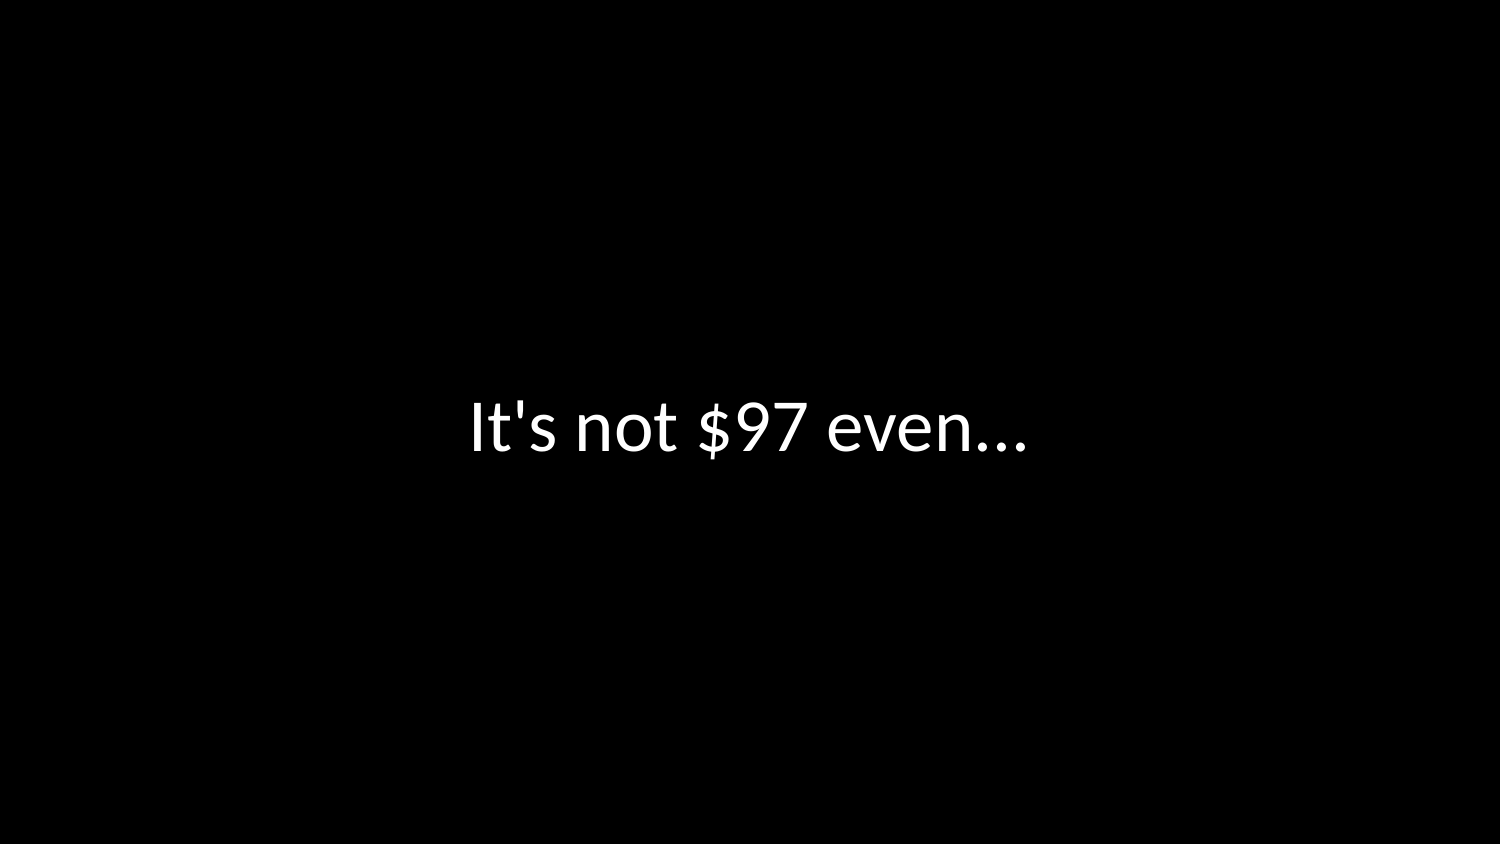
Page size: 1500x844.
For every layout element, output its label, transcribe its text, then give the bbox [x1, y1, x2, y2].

title It's not $97 even... [0, 134, 1500, 710]
